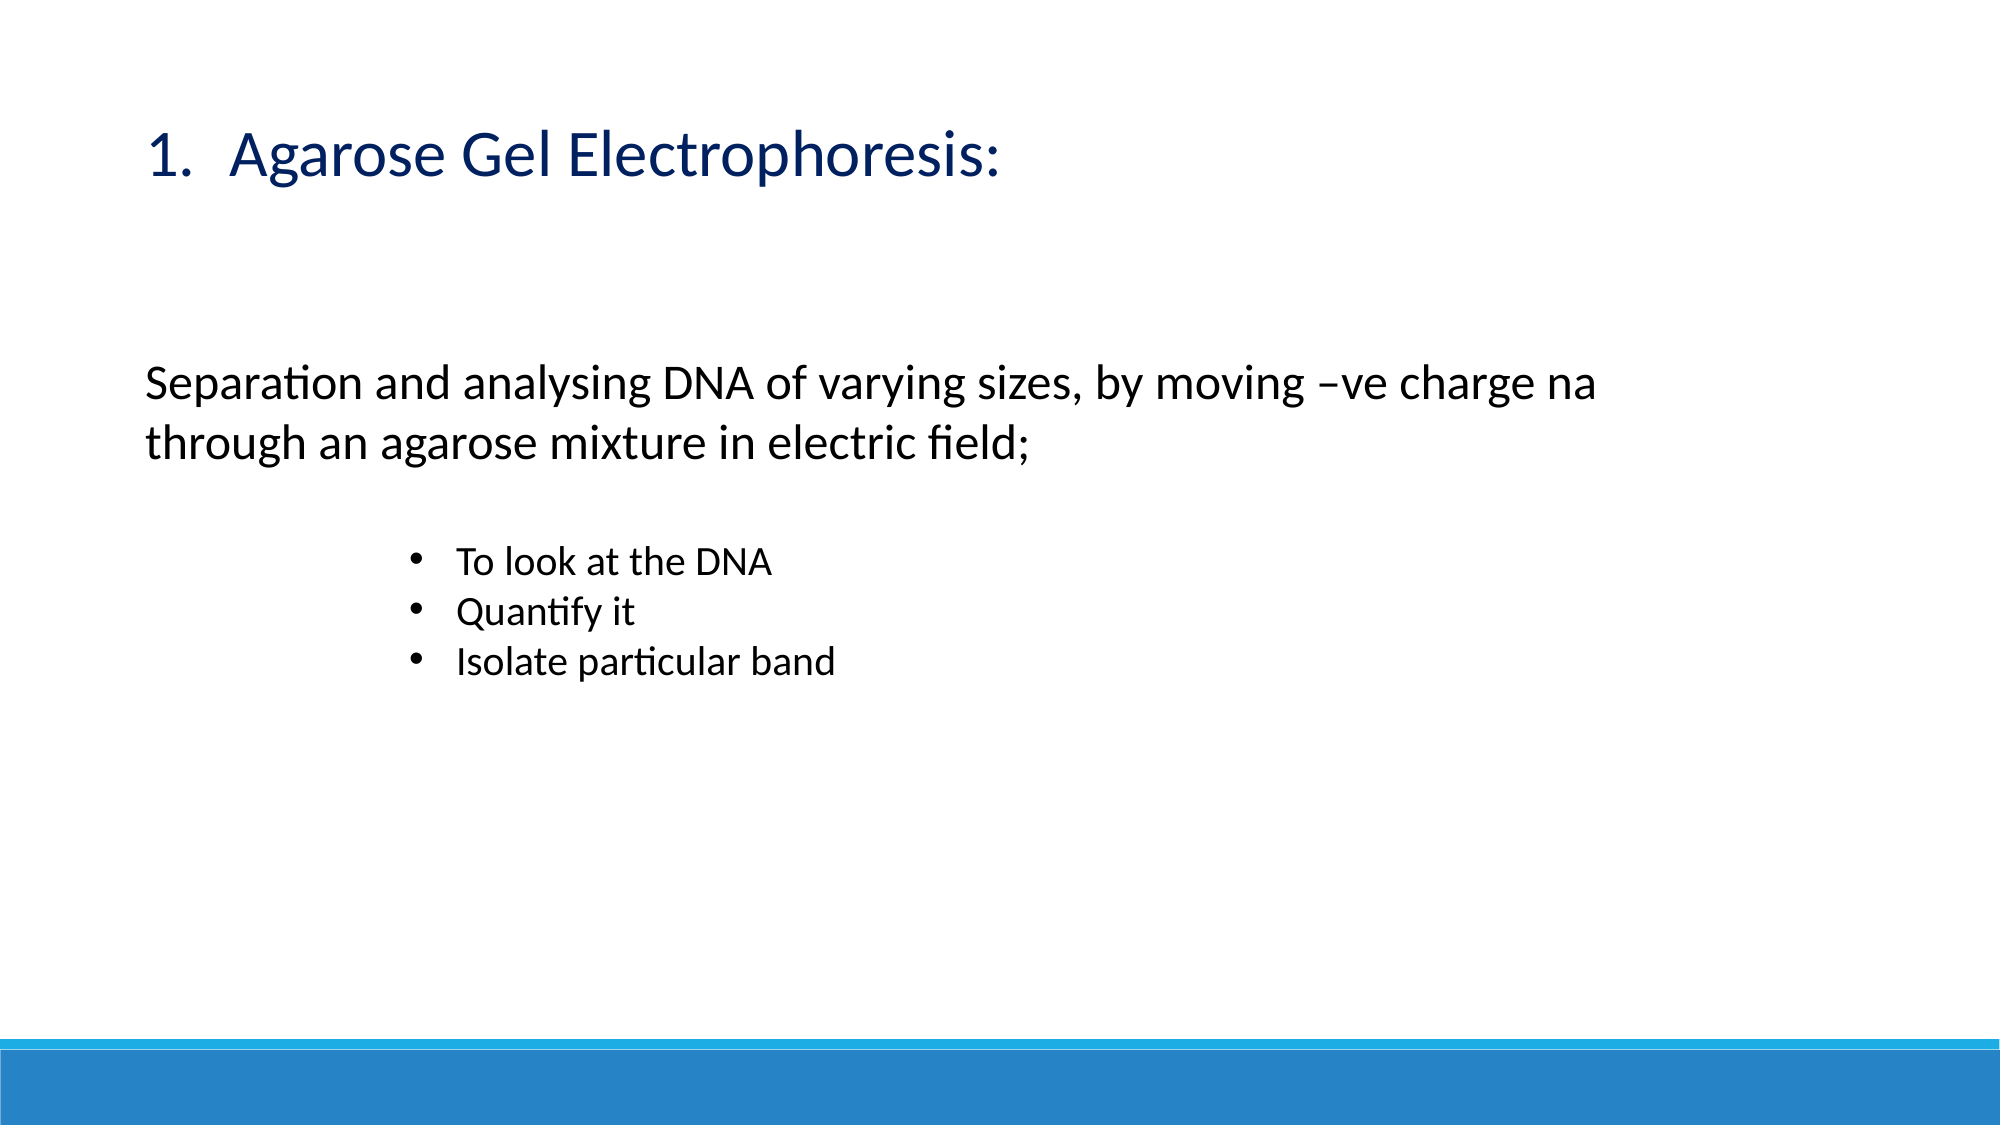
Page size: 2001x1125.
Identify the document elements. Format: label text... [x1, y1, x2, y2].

text_box Agarose Gel Electrophoresis: Separation and analysing DNA of varying sizes, by moving –ve charge na through an agarose mixture in electric field; [130, 101, 1821, 522]
text_box To look at the DNA Quantify it Isolate particular band [394, 526, 1020, 691]
